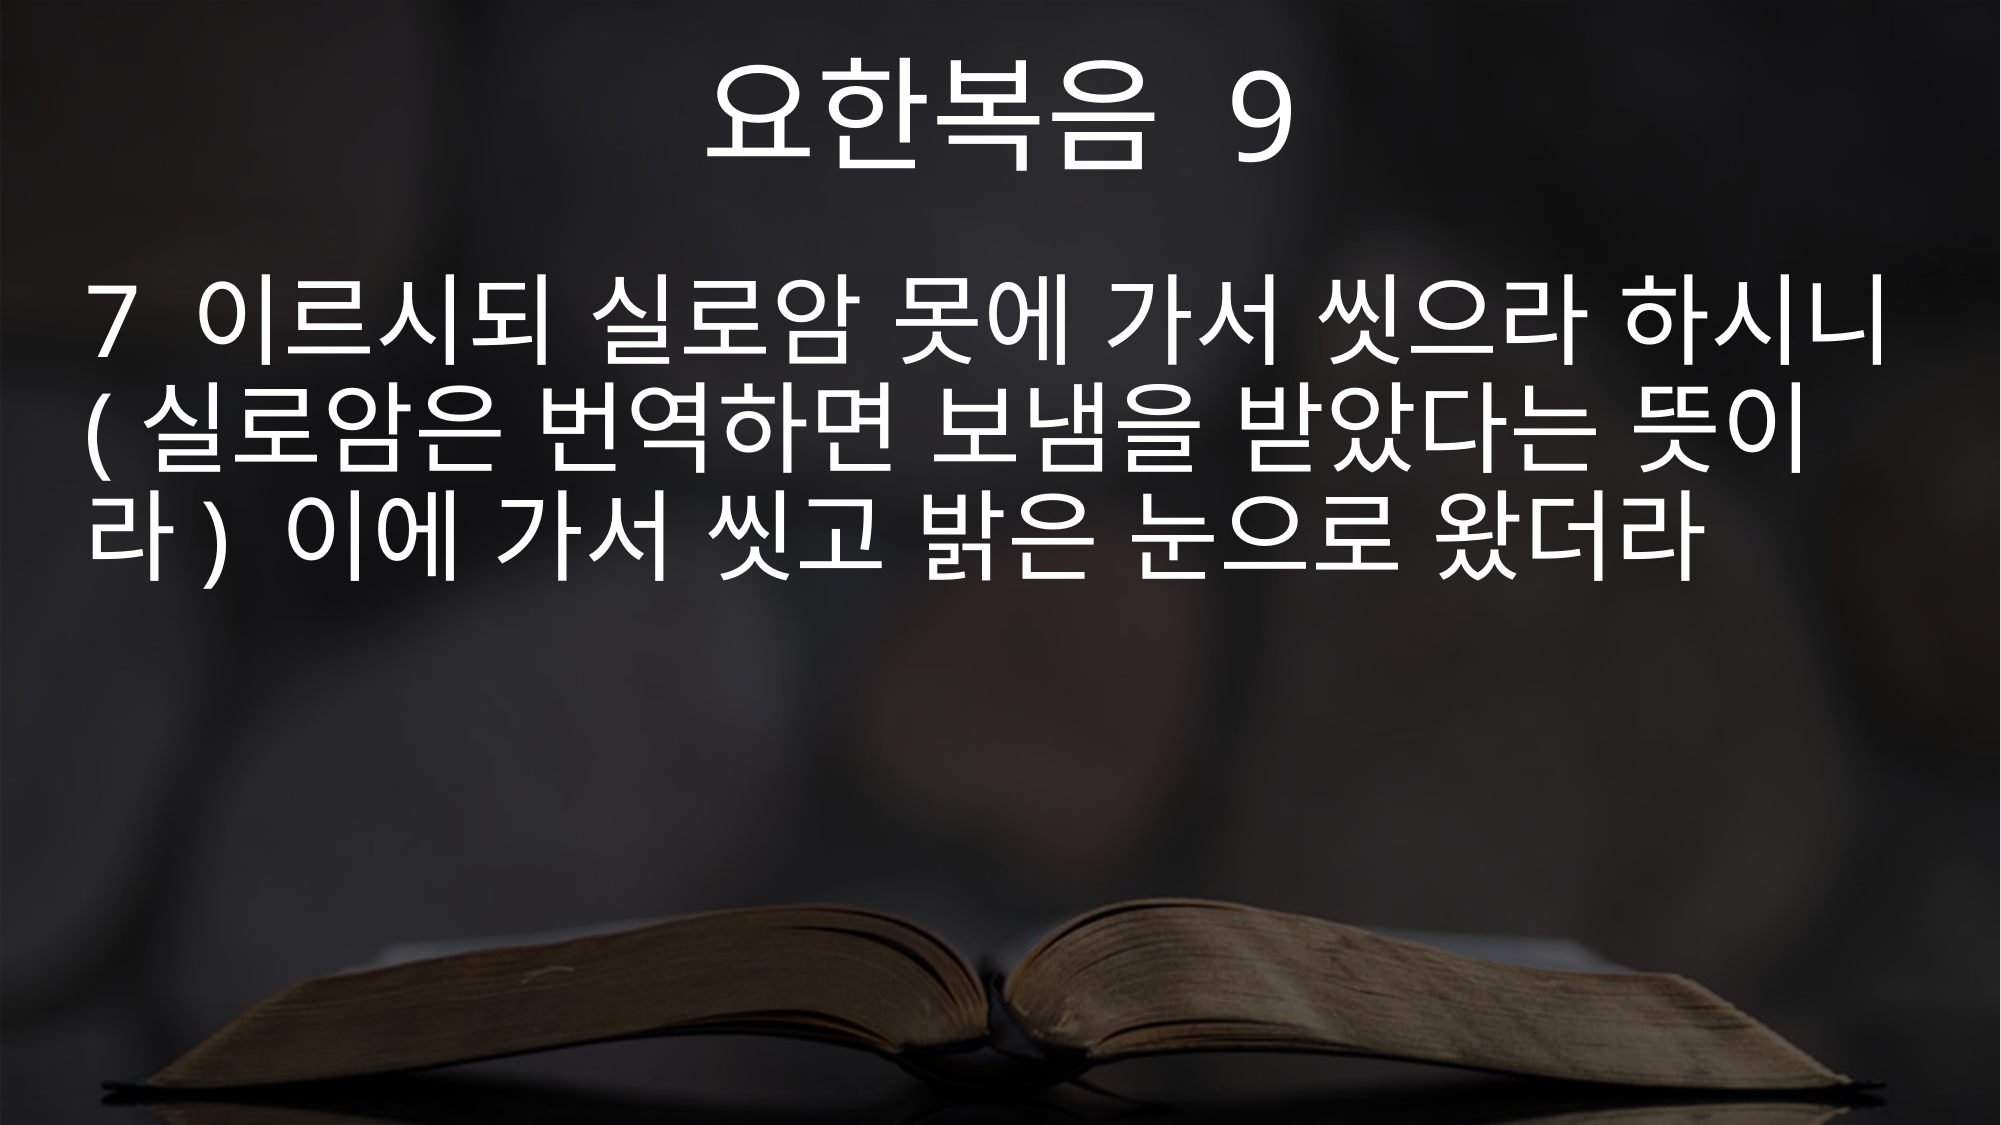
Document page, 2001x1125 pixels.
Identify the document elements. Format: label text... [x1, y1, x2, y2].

footer 요한복음 9 [0, 32, 2000, 192]
list 7 이르시되 실로암 못에 가서 씻으라 하시니 (실로암은 번역하면 보냄을 받았다는 뜻이라) 이에 가서 씻고 밝은 눈으로 왔더라 [69, 263, 1953, 423]
picture [0, 0, 2001, 1125]
